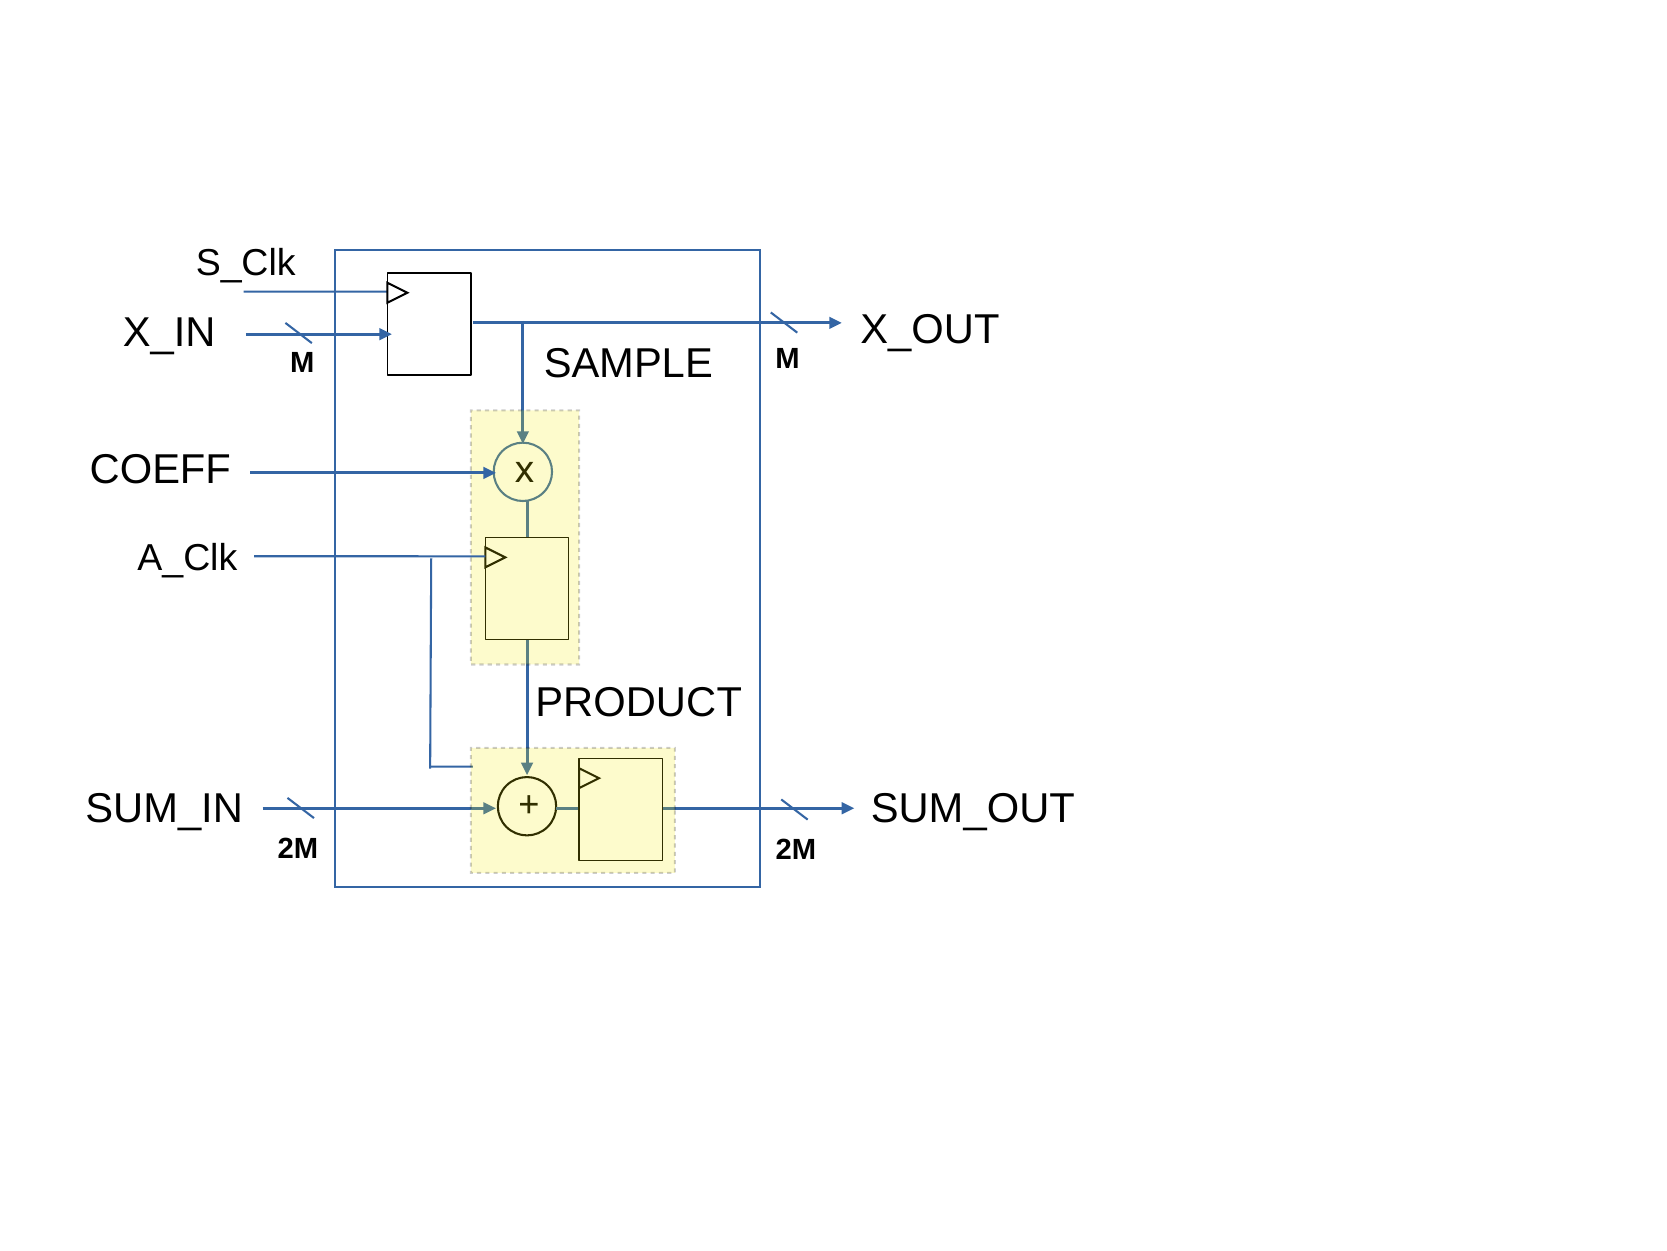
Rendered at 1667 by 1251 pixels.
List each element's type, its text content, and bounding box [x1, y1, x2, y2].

text_box SAMPLE [543, 335, 727, 396]
text_box [250, 466, 496, 480]
text_box PRODUCT [535, 675, 765, 736]
text_box [301, 327, 382, 341]
text_box 2M [761, 823, 846, 872]
text_box [761, 802, 855, 815]
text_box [497, 776, 557, 836]
text_box COEFF [89, 441, 238, 503]
text_box [335, 249, 761, 334]
text_box 2M [247, 822, 348, 871]
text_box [387, 272, 472, 376]
text_box A_Clk [137, 533, 248, 611]
text_box X_OUT [860, 302, 1009, 363]
text_box M [737, 333, 838, 381]
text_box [578, 758, 663, 861]
text_box [785, 316, 842, 330]
text_box SUM_IN [85, 781, 267, 842]
text_box [335, 324, 761, 888]
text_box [485, 537, 569, 640]
text_box M [252, 337, 353, 385]
text_box S_Clk [195, 237, 307, 315]
text_box SUM_OUT [870, 781, 1080, 842]
text_box X_IN [122, 305, 271, 366]
